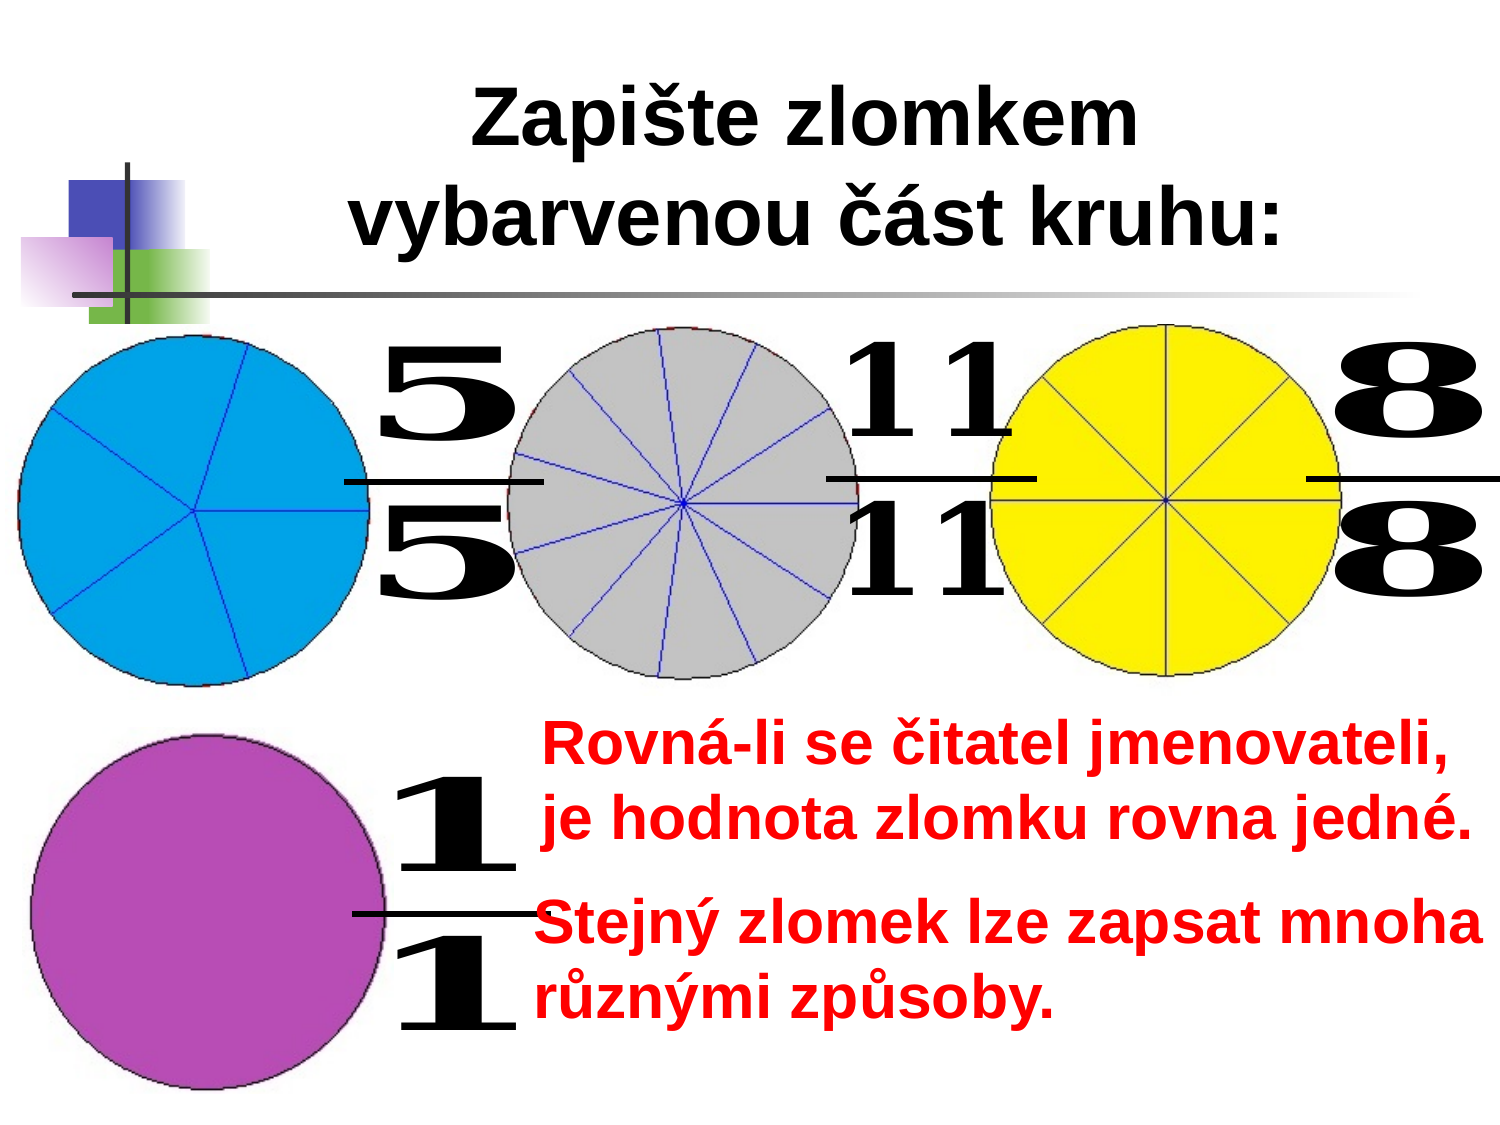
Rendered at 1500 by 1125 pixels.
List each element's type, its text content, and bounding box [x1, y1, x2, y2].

picture [5, 324, 383, 700]
picture [974, 324, 1355, 696]
text_box Zapište zlomkem vybarvenou část kruhu: [263, 55, 1371, 270]
text_box Rovná-li se čitatel jmenovateli, je hodnota zlomku rovna jedné. [526, 694, 1500, 860]
picture [21, 727, 394, 1095]
picture [489, 324, 872, 696]
text_box Stejný zlomek lze zapsat mnoha různými způsoby. [518, 873, 1500, 1039]
